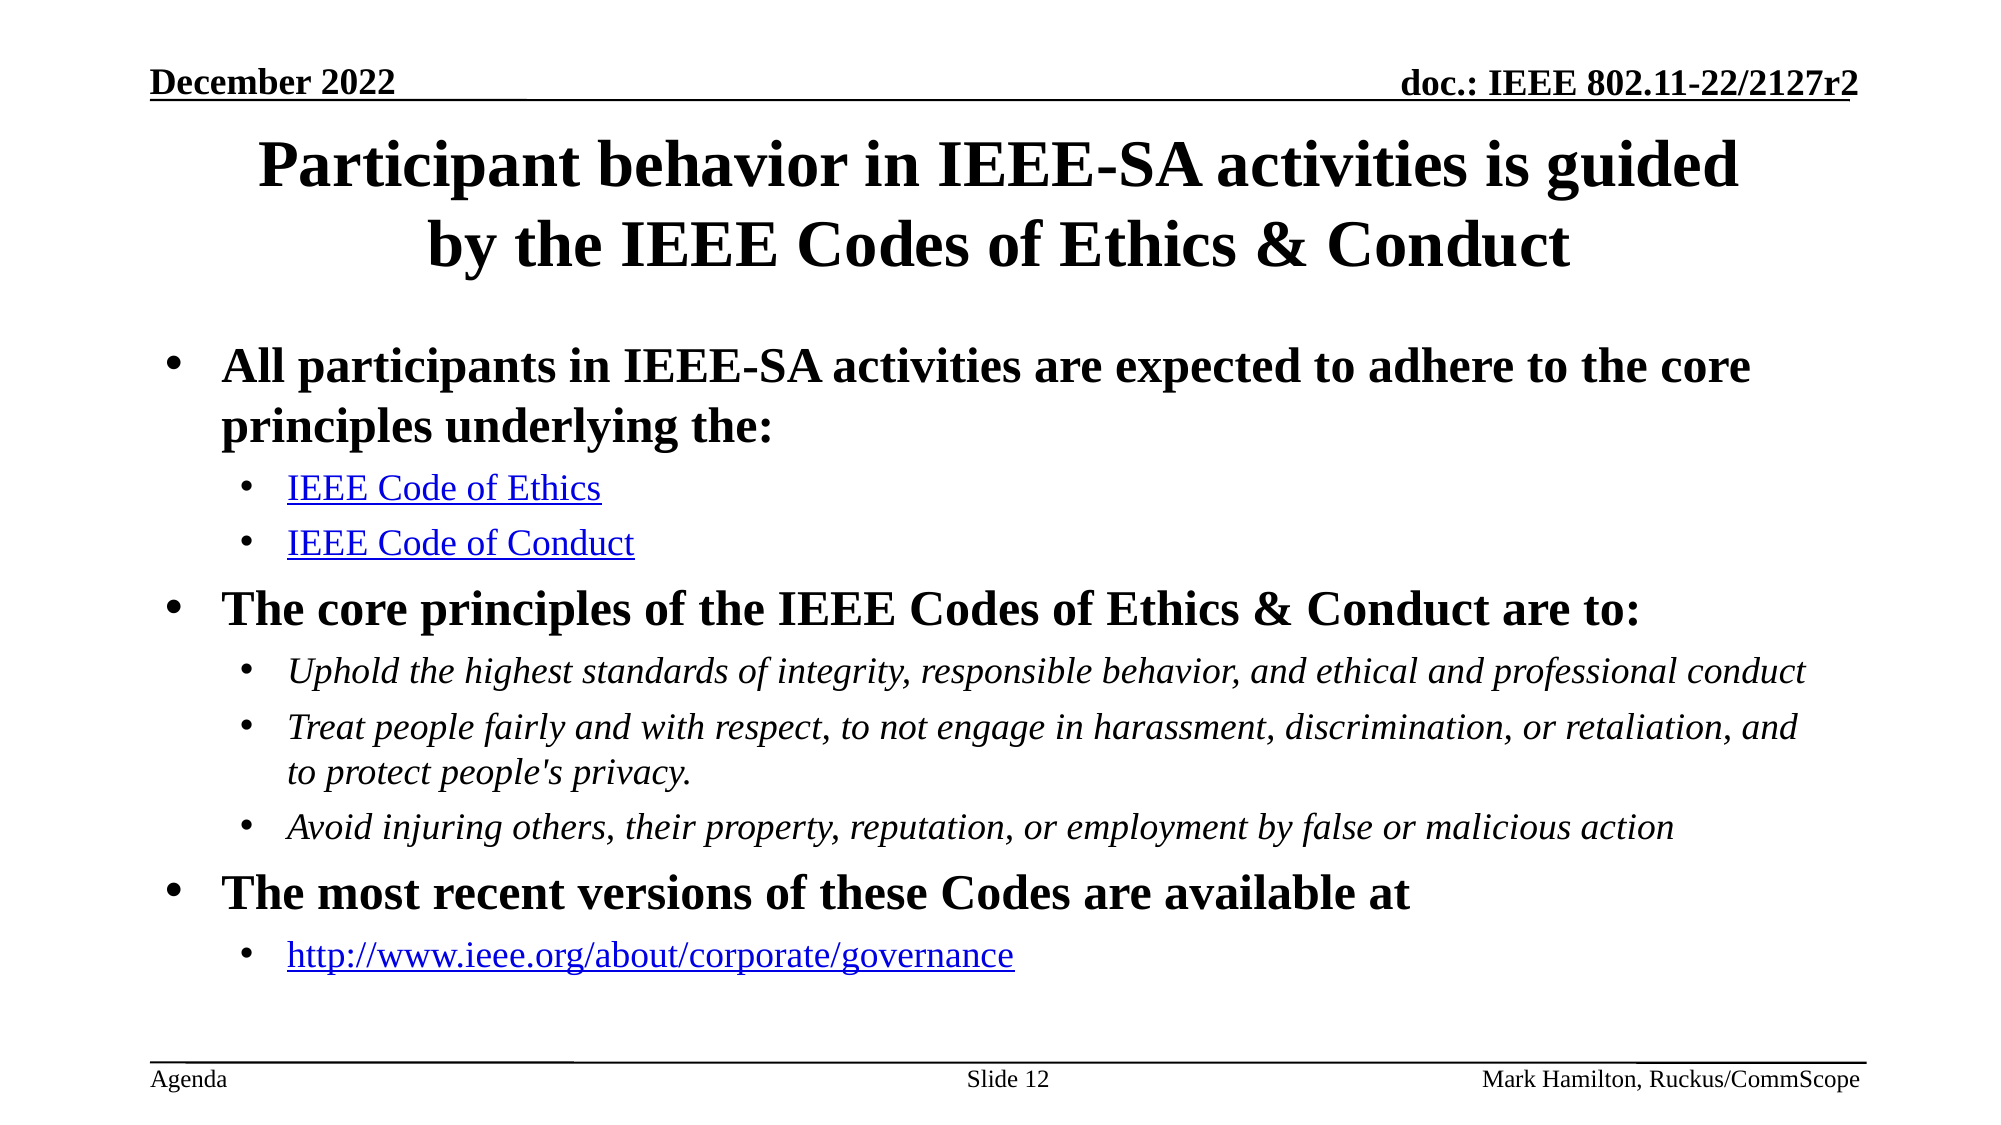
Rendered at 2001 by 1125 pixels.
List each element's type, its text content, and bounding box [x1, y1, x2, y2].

title Participant behavior in IEEE-SA activities is guided by the IEEE Codes of Ethics & Conduct [149, 112, 1850, 288]
list All participants in IEEE-SA activities are expected to adhere to the core principles underlying the: IEEE Code of Ethics IEEE Code of Conduct The core principles of the IEEE Codes of Ethics & Conduct are to: Uphold the highest standards of integrity, responsible behavior, and ethical and professional conduct Treat people fairly and with respect, to not engage in harassment, discrimination, or retaliation, and to protect people's privacy. Avoid injuring others, their property, reputation, or employment by false or malicious action The most recent versions of these Codes are available at http://www.ieee.org/about/corporate/governance [149, 324, 1850, 1000]
slide_number Slide 12 [950, 1061, 1067, 1123]
